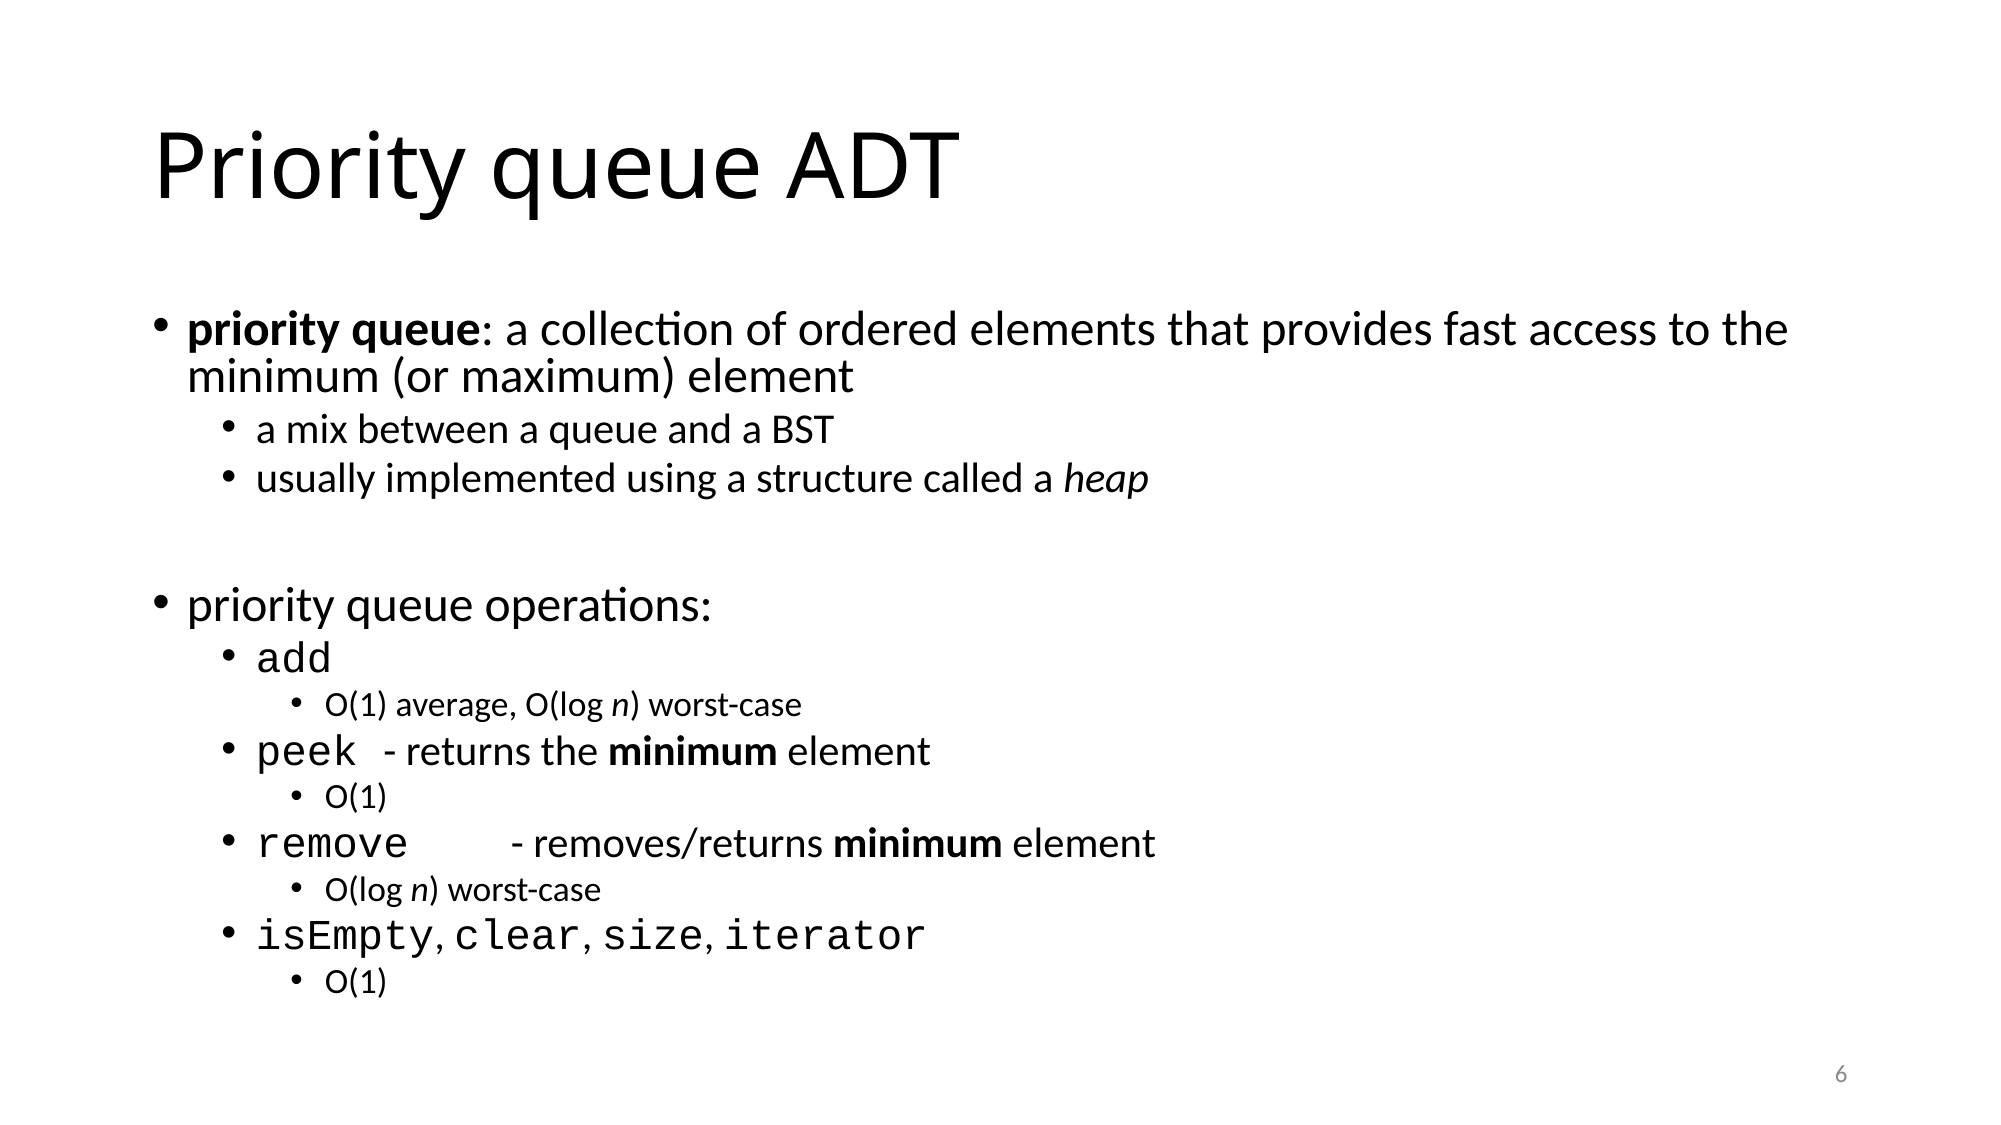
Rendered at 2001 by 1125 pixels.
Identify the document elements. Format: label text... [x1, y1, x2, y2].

slide_number 6 [1412, 1042, 1863, 1103]
title Priority queue ADT [137, 59, 1863, 278]
list priority queue: a collection of ordered elements that provides fast access to the minimum (or maximum) element a mix between a queue and a BST usually implemented using a structure called a heap priority queue operations: add O(1) average, O(log n) worst-case peek - returns the minimum element O(1) remove - removes/returns minimum element O(log n) worst-case isEmpty, clear, size, iterator O(1) [137, 299, 1863, 1014]
